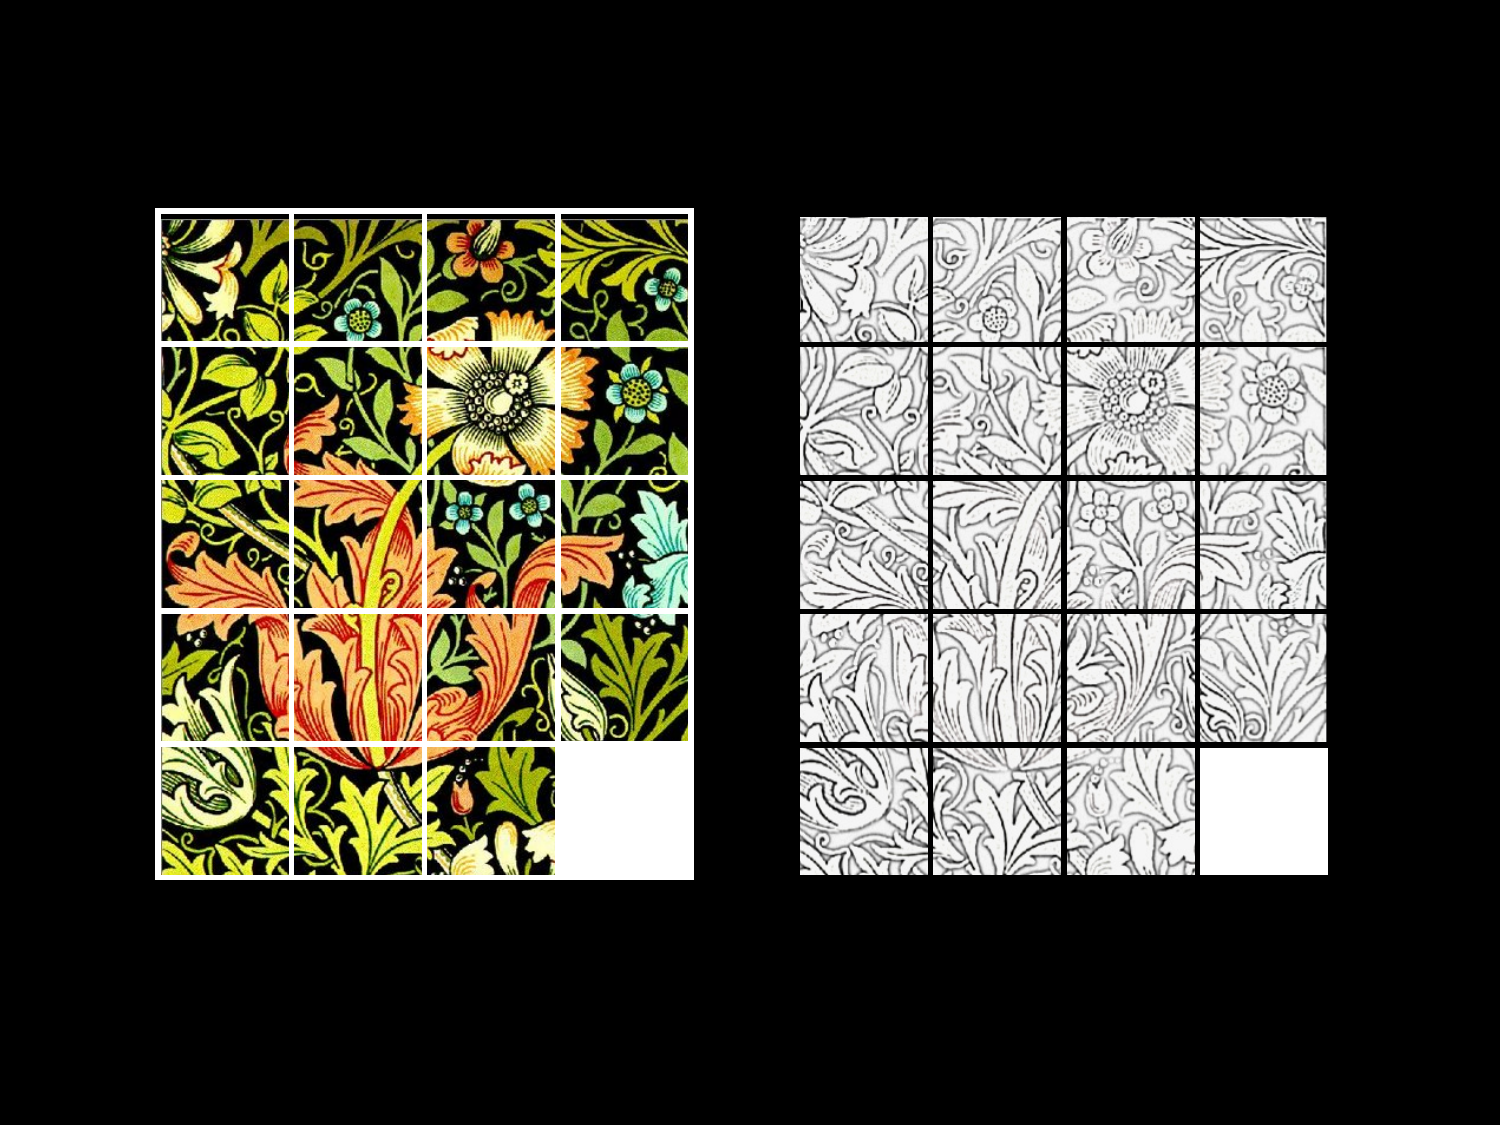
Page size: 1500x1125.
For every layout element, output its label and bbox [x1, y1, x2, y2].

picture [160, 219, 692, 880]
picture [796, 217, 1327, 880]
table_header [1200, 214, 1328, 219]
